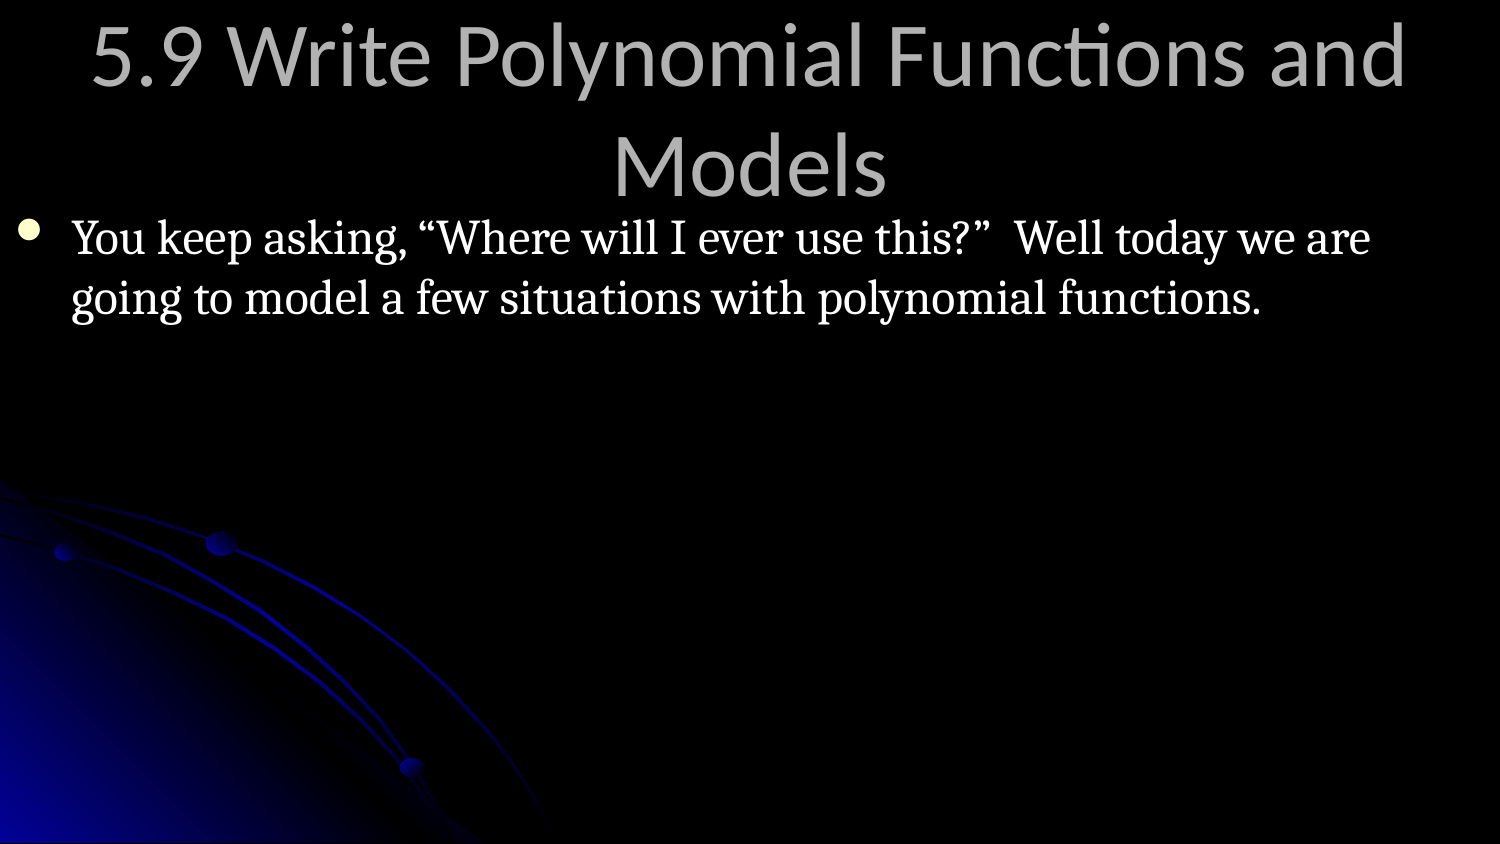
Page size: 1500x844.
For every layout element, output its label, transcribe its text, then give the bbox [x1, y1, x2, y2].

title 5.9 Write Polynomial Functions and Models [0, 33, 1500, 175]
list You keep asking, “Where will I ever use this?” Well today we are going to model a few situations with polynomial functions. [0, 196, 1500, 755]
